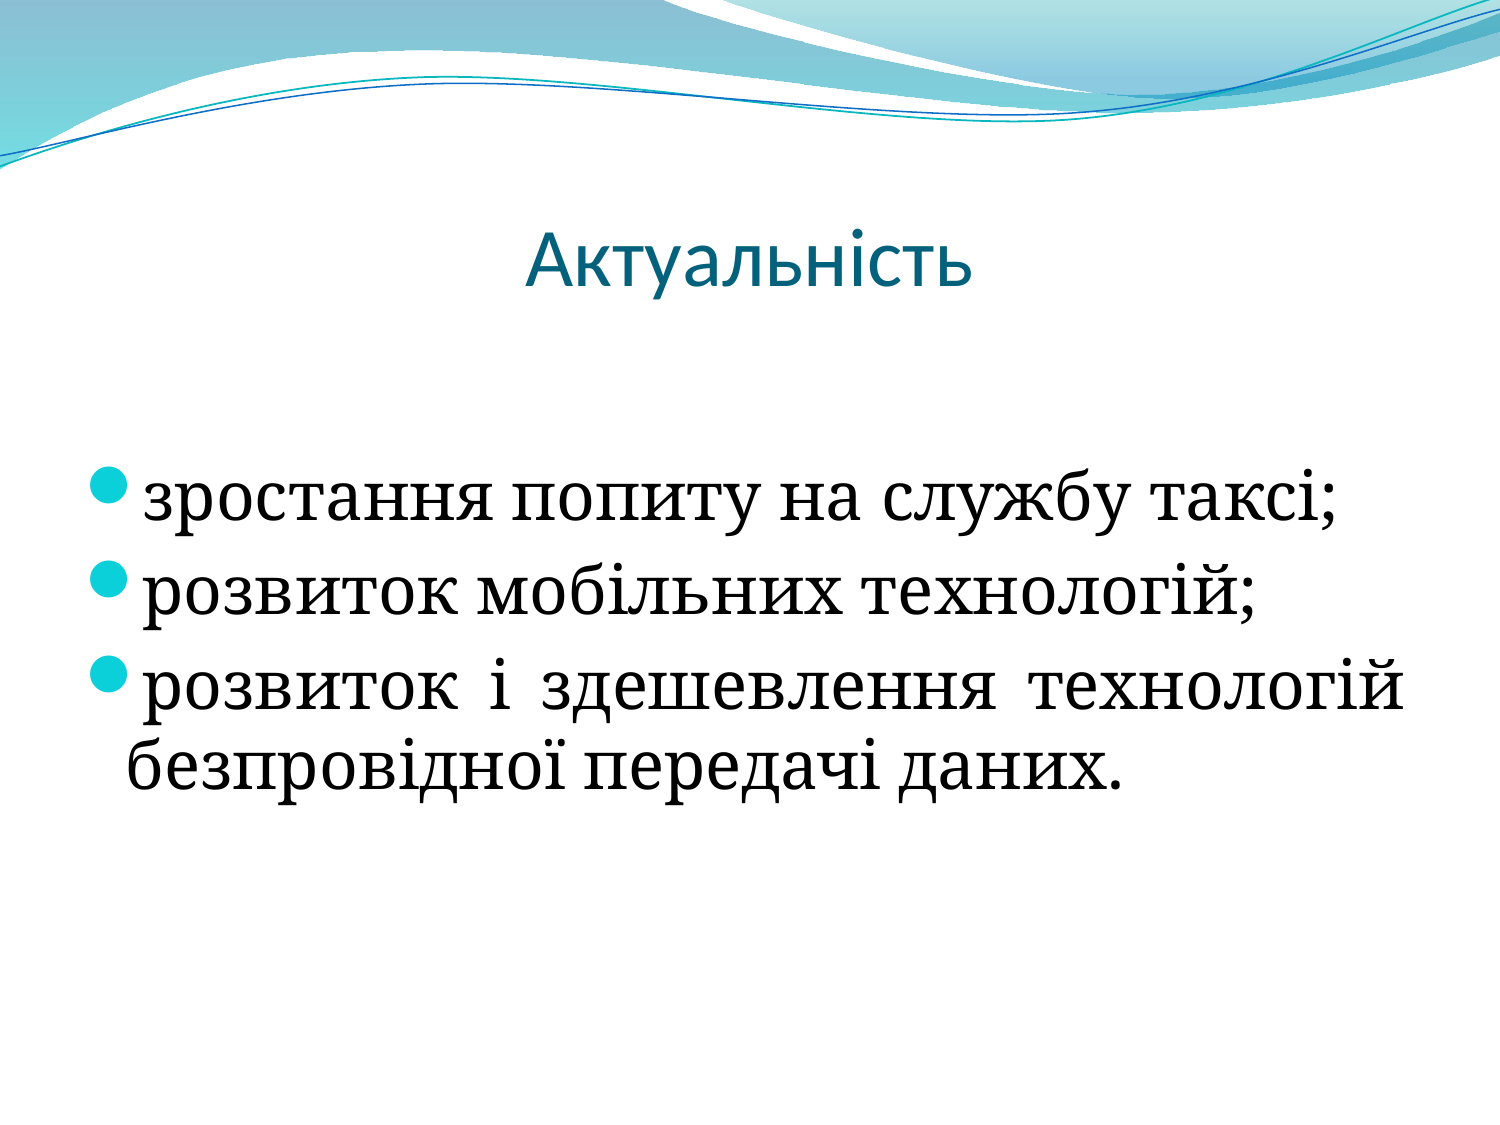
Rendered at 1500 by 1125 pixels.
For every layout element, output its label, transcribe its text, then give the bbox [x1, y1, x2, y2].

title Актуальність [75, 115, 1425, 303]
list зростання попиту на службу таксі; розвиток мобільних технологій; розвиток і здешевлення технологій безпровідної передачі даних. [70, 445, 1421, 878]
